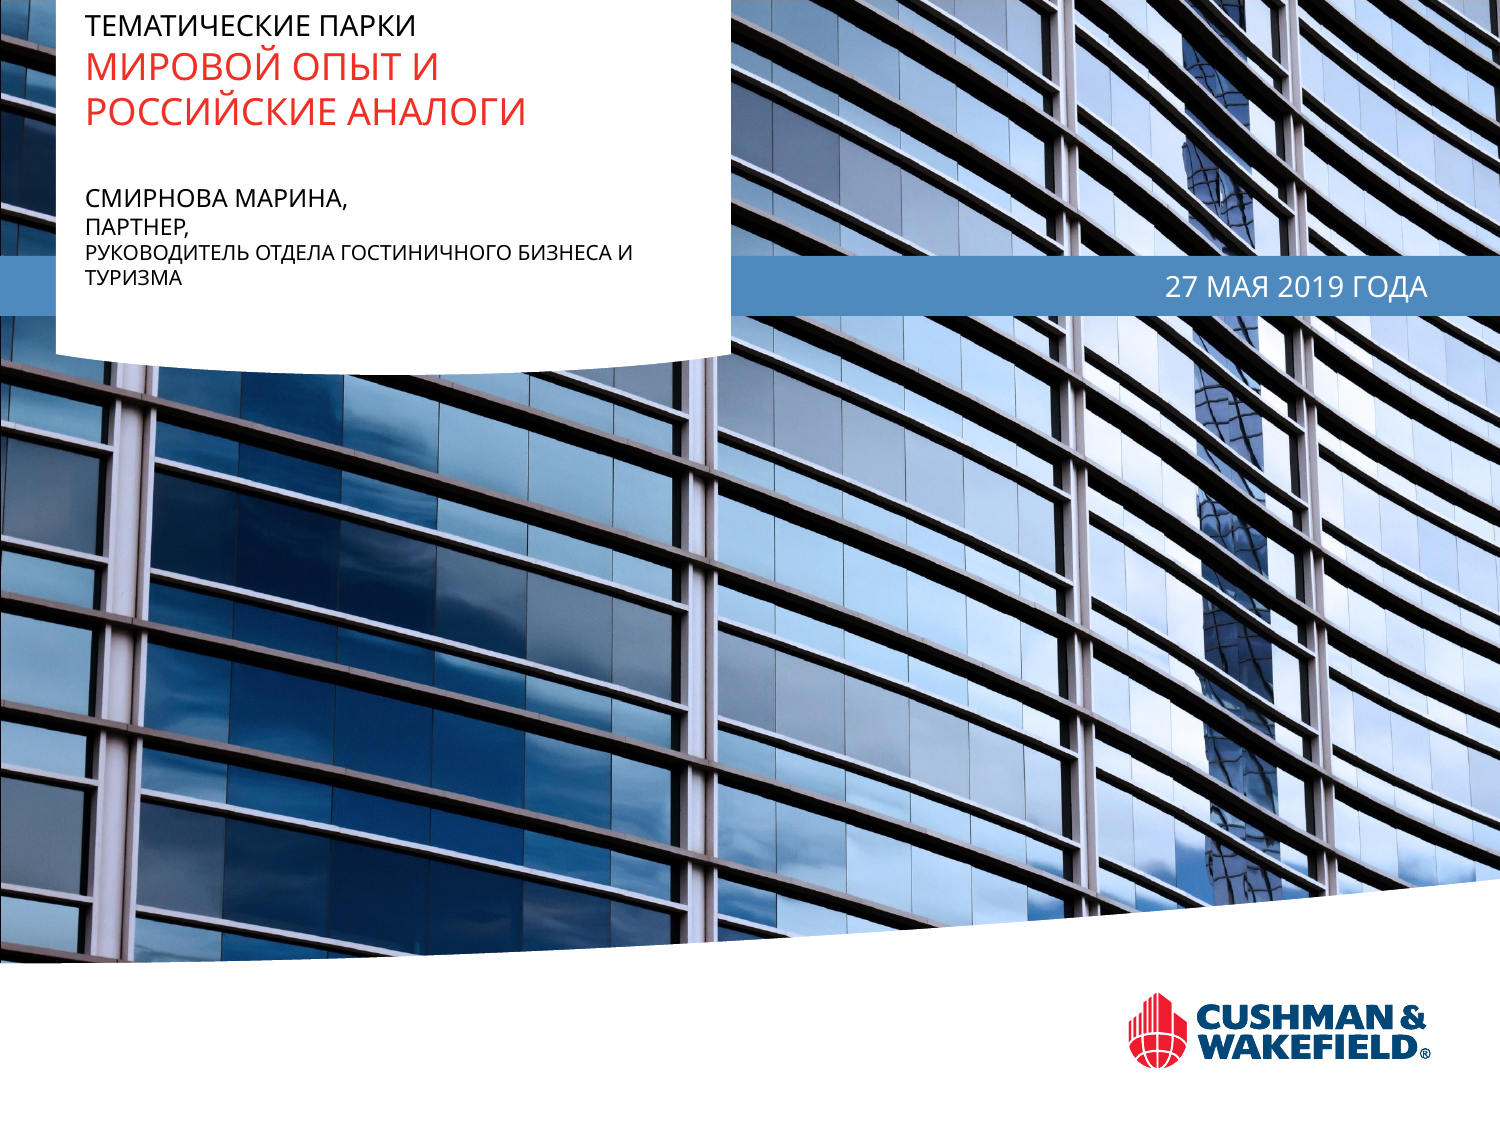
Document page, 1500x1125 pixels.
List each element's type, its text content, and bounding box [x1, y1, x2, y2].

title Тематические парки Мировой опыт и российские аналоги Смирнова марина, партнер, руководитель отдела гостиничного бизнеса и туризма [69, 0, 715, 216]
list 27 мая 2019 года [830, 260, 1443, 324]
picture [0, 0, 55, 255]
picture [731, 0, 1500, 255]
picture [0, 316, 1500, 963]
